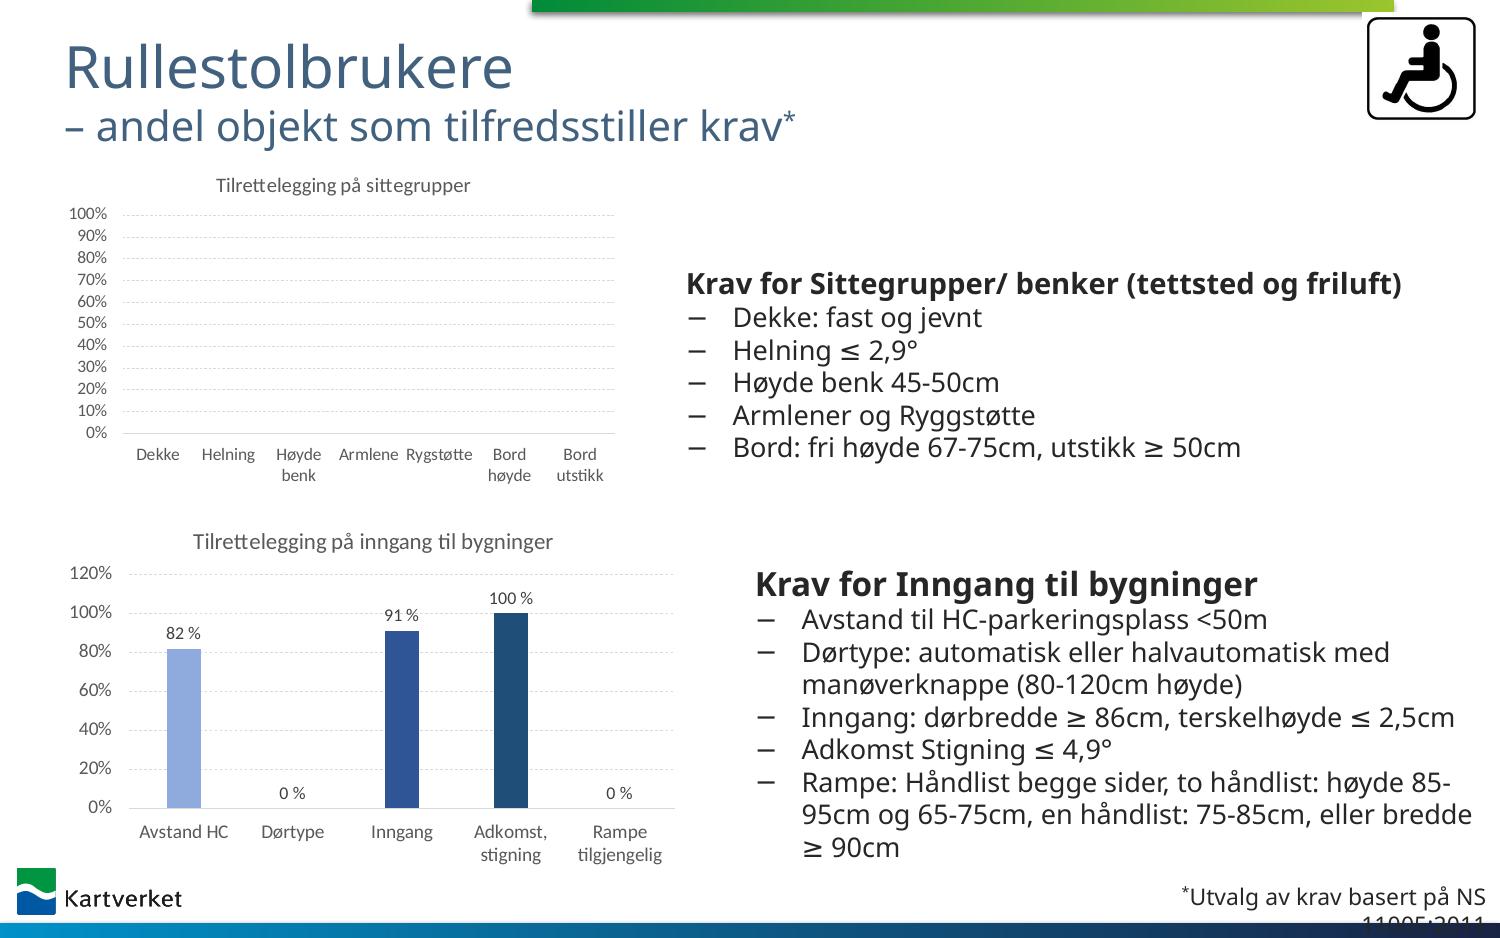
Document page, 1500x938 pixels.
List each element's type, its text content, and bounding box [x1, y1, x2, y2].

picture [1362, 12, 1481, 126]
text_box Rullestolbrukere – andel objekt som tilfredsstiller krav* [49, 25, 1431, 158]
picture [62, 520, 685, 874]
text_box Krav for Sittegrupper/ benker (tettsted og friluft) Dekke: fast og jevnt Helning ≤ 2,9° Høyde benk 45-50cm Armlener og Ryggstøtte Bord: fri høyde 67-75cm, utstikk ≥ 50cm [670, 258, 1418, 471]
text_box Krav for Inngang til bygninger Avstand til HC-parkeringsplass <50m Dørtype: automatisk eller halvautomatisk med manøverknappe (80-120cm høyde) Inngang: dørbredde ≥ 86cm, terskelhøyde ≤ 2,5cm Adkomst Stigning ≤ 4,9° Rampe: Håndlist begge sider, to håndlist: høyde 85-95cm og 65-75cm, en håndlist: 75-85cm, eller bredde ≥ 90cm [740, 555, 1491, 870]
picture [62, 166, 625, 492]
text_box *Utvalg av krav basert på NS 11005:2011 [1068, 873, 1500, 938]
